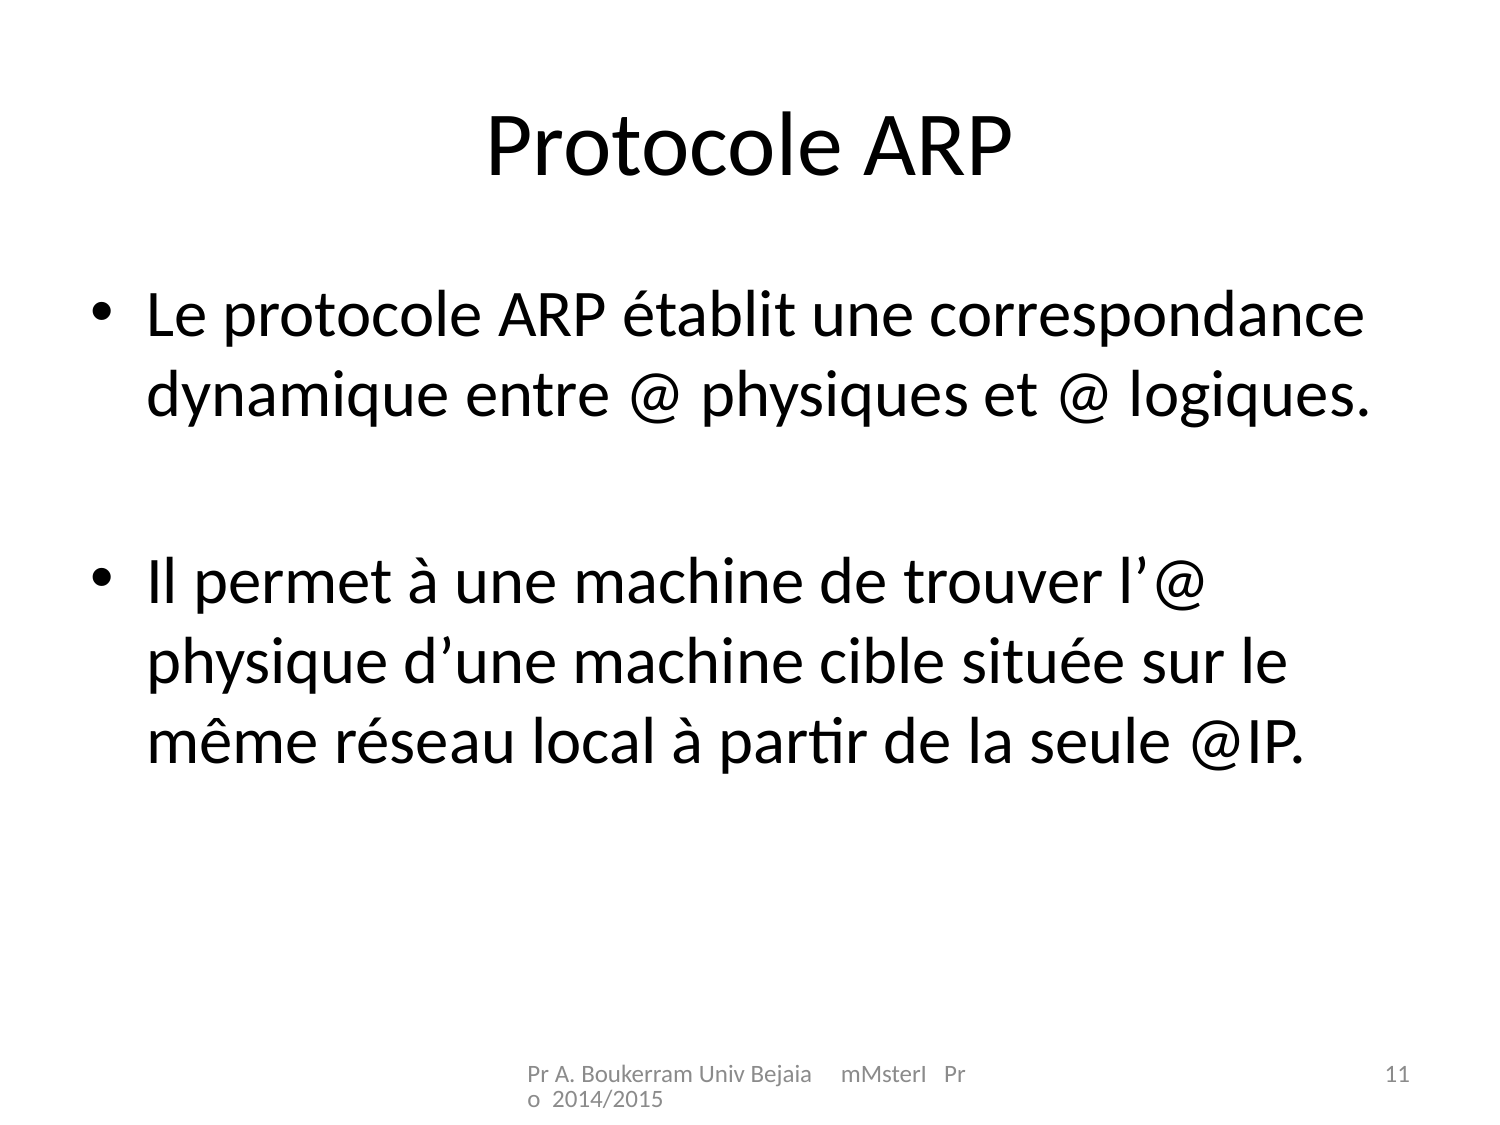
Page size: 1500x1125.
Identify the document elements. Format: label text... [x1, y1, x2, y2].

footer Pr A. Boukerram Univ Bejaia mMsterI Pro 2014/2015 [512, 1042, 988, 1103]
title Protocole ARP [75, 45, 1425, 233]
list Le protocole ARP établit une correspondance dynamique entre @ physiques et @ logiques. Il permet à une machine de trouver l’@ physique d’une machine cible située sur le même réseau local à partir de la seule @IP. [75, 262, 1425, 1005]
slide_number 11 [1074, 1042, 1425, 1103]
